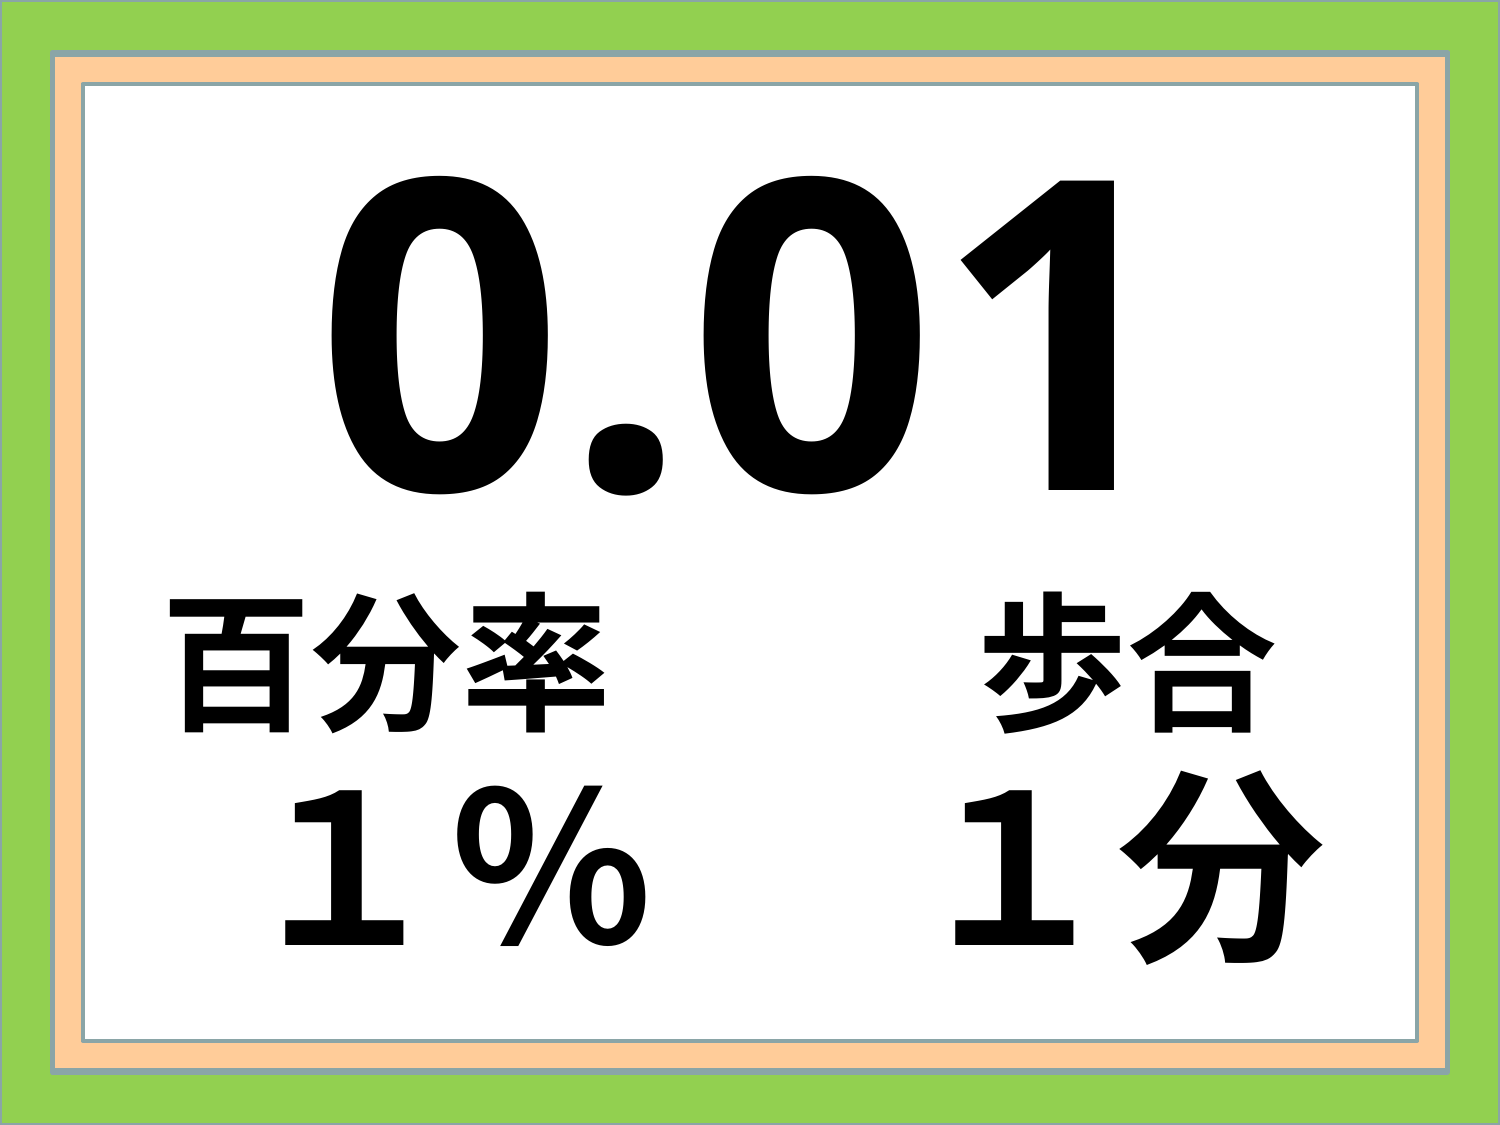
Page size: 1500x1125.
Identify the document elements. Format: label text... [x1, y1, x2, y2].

text_box 歩合 [962, 573, 1500, 757]
text_box 0.01 [177, 89, 1323, 546]
text_box 百分率 [146, 573, 667, 757]
text_box １分 [816, 716, 1420, 994]
text_box １％ [146, 716, 750, 994]
